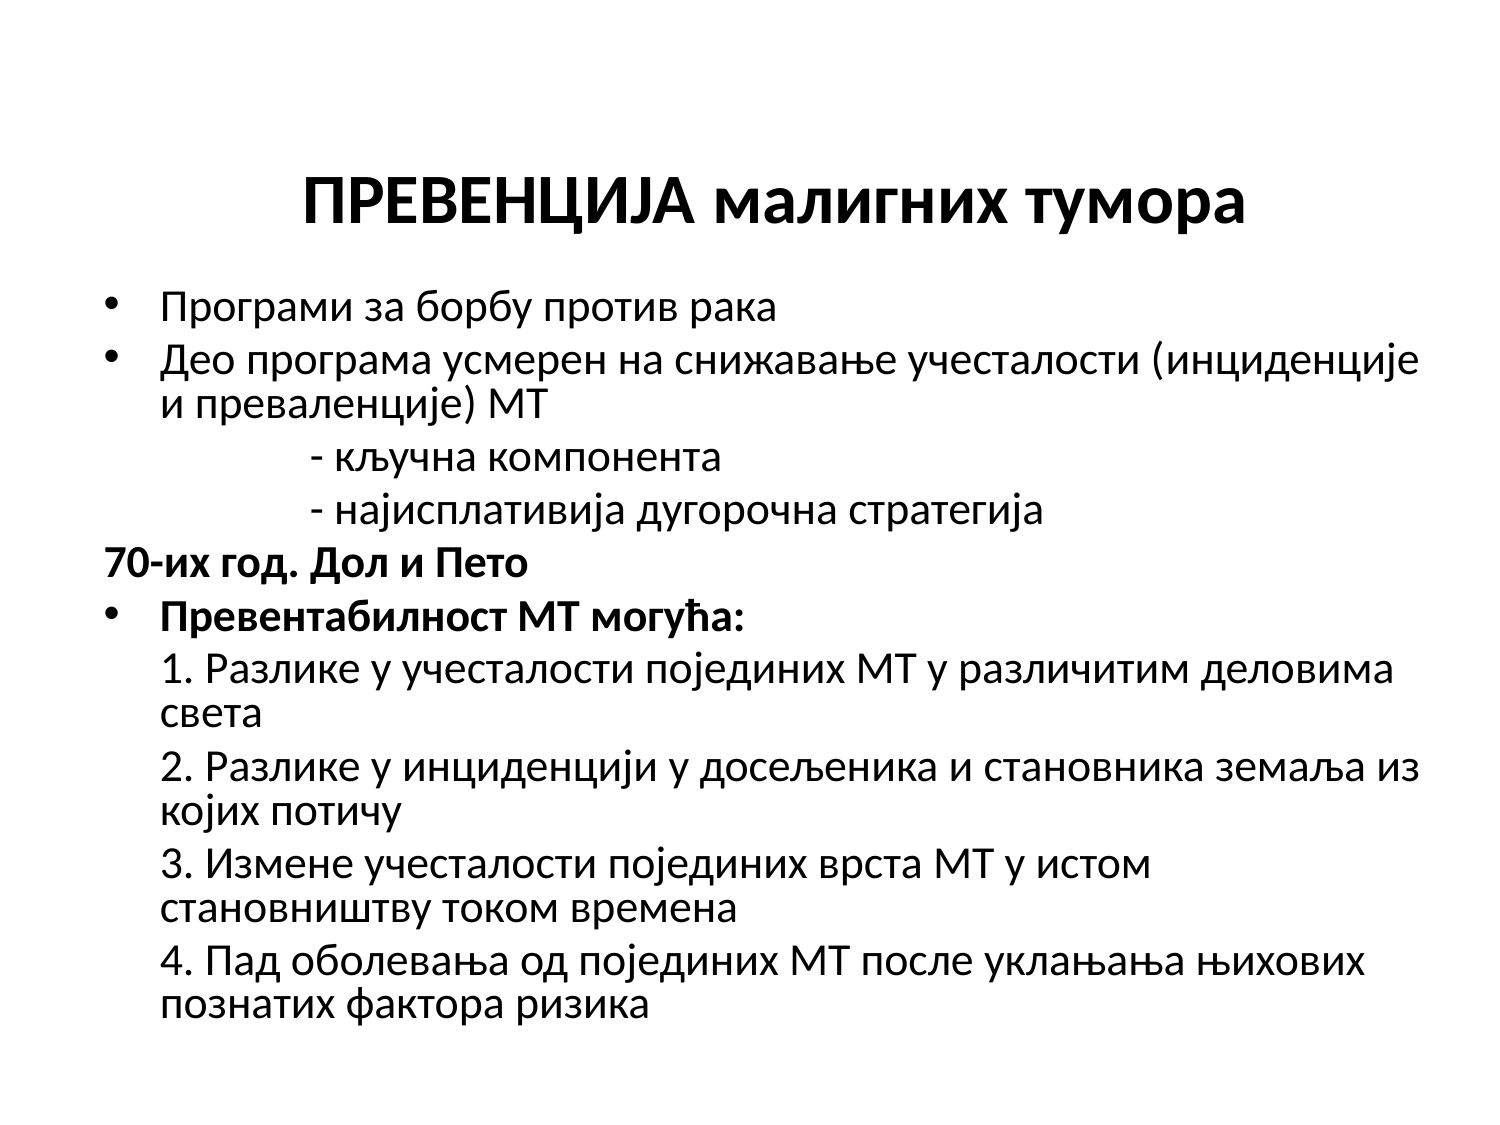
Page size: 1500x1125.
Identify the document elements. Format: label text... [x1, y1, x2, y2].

title ПРЕВЕНЦИЈА малигних тумора [100, 101, 1451, 290]
list Програми за борбу против рака Део програма усмерен на снижавање учесталости (инциденције и преваленције) МТ - кључна компонента - најисплативија дугорочна стратегија 70-их год. Дол и Пето Превентабилност МТ могућа: 1. Разлике у учесталости појединих МТ у различитим деловима света 2. Разлике у инциденцији у досељеника и становника земаља из којих потичу 3. Измене учесталости појединих врста МТ у истом становништву током времена 4. Пад оболевања од појединих МТ после уклањања њихових познатих фактора ризика [88, 278, 1439, 1094]
